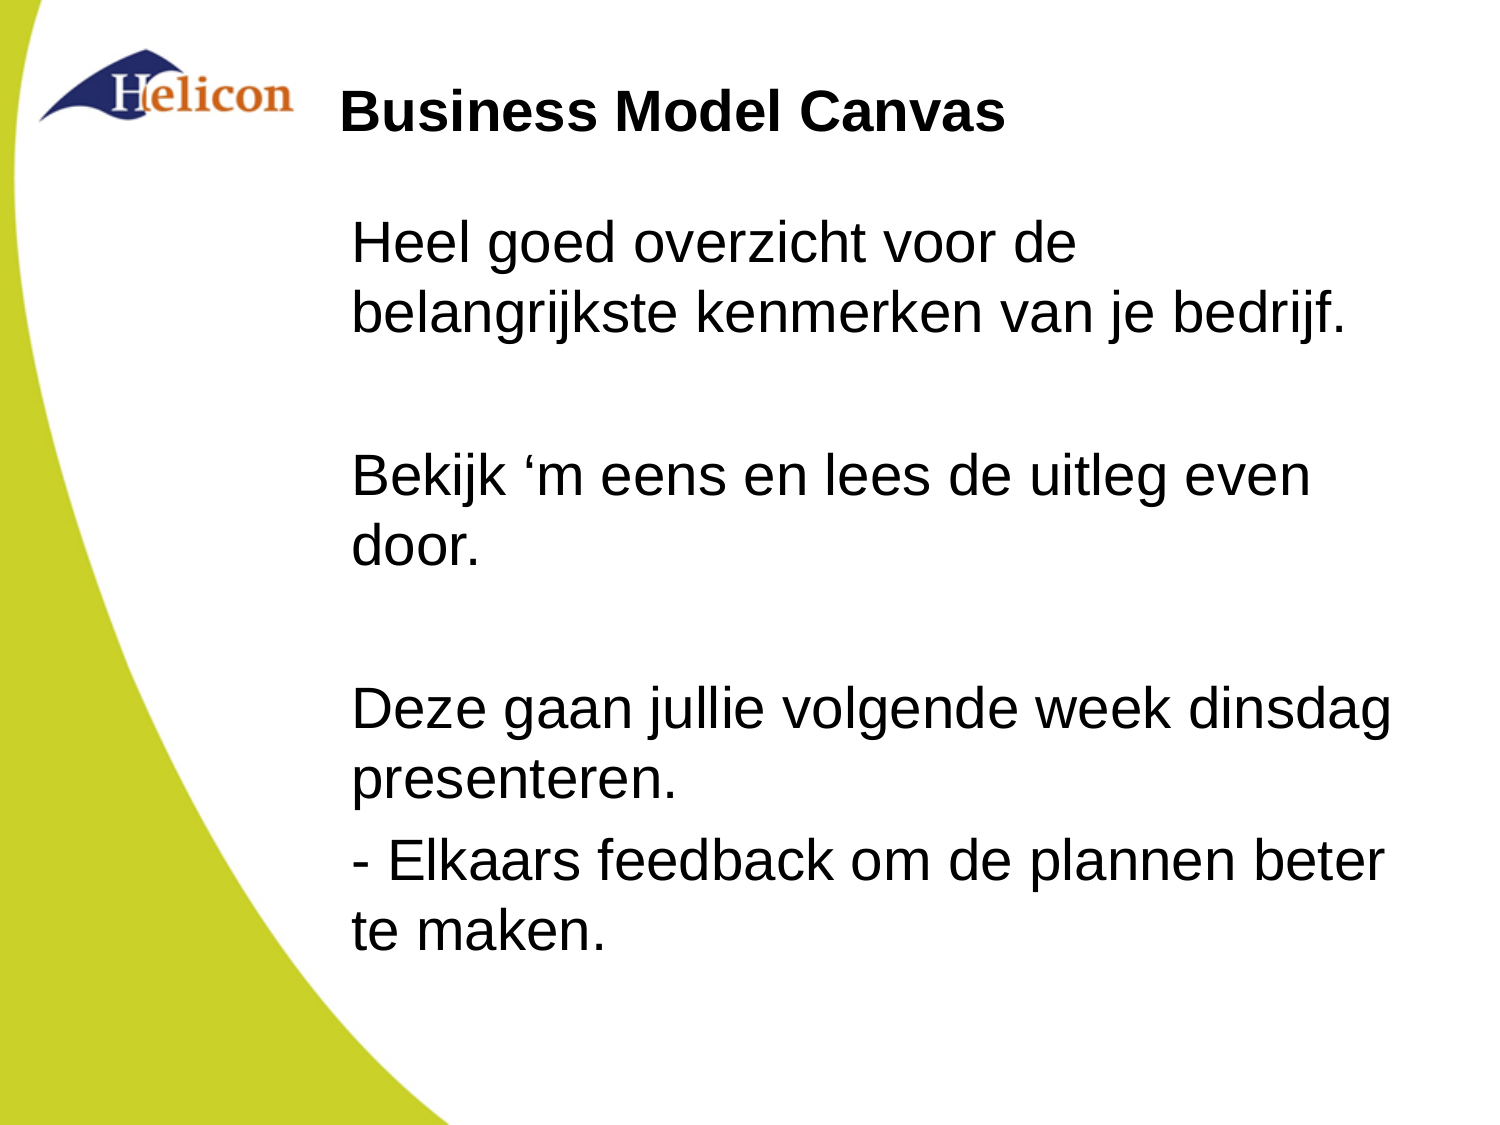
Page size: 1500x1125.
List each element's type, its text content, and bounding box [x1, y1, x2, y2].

title Business Model Canvas [324, 54, 1415, 161]
picture [0, 0, 1500, 1125]
list Heel goed overzicht voor de belangrijkste kenmerken van je bedrijf. Bekijk ‘m eens en lees de uitleg even door. Deze gaan jullie volgende week dinsdag presenteren. - Elkaars feedback om de plannen beter te maken. [336, 196, 1425, 1005]
